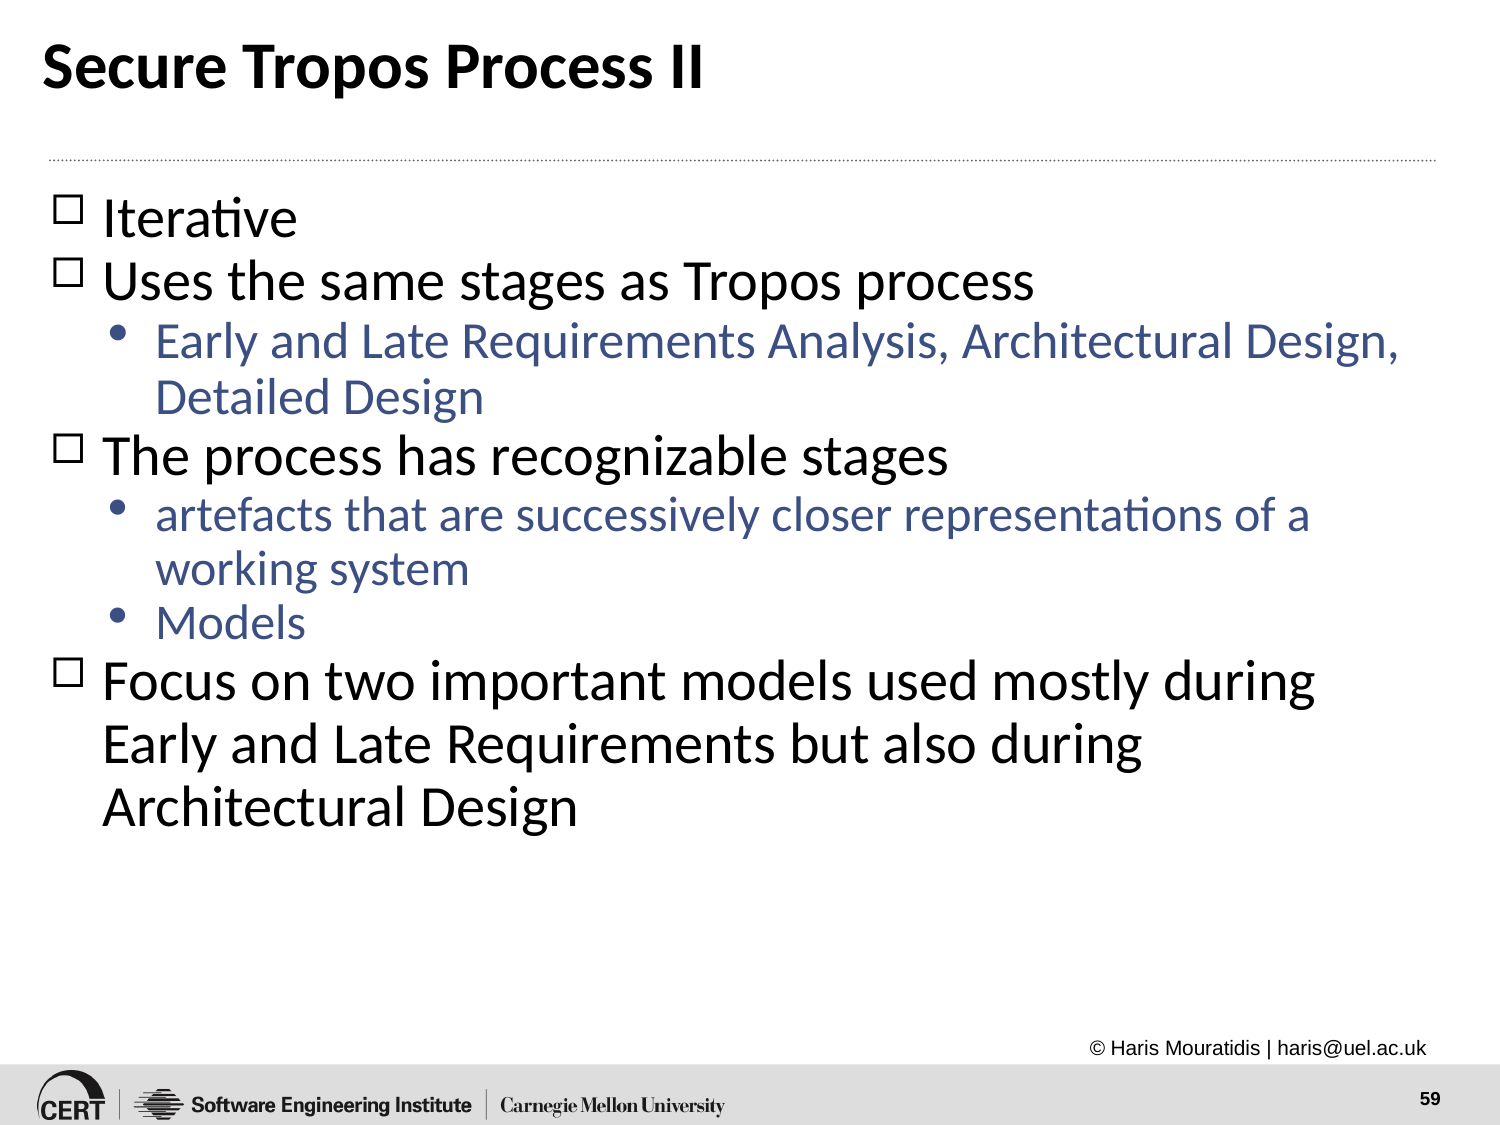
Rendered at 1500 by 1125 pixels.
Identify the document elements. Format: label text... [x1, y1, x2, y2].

picture [37, 1069, 725, 1122]
list Iterative Uses the same stages as Tropos process Early and Late Requirements Analysis, Architectural Design, Detailed Design The process has recognizable stages artefacts that are successively closer representations of a working system Models Focus on two important models used mostly during Early and Late Requirements but also during Architectural Design [49, 187, 1438, 1001]
title Secure Tropos Process II [42, 37, 1434, 155]
text_box © Haris Mouratidis | haris@uel.ac.uk [1074, 1027, 1500, 1075]
